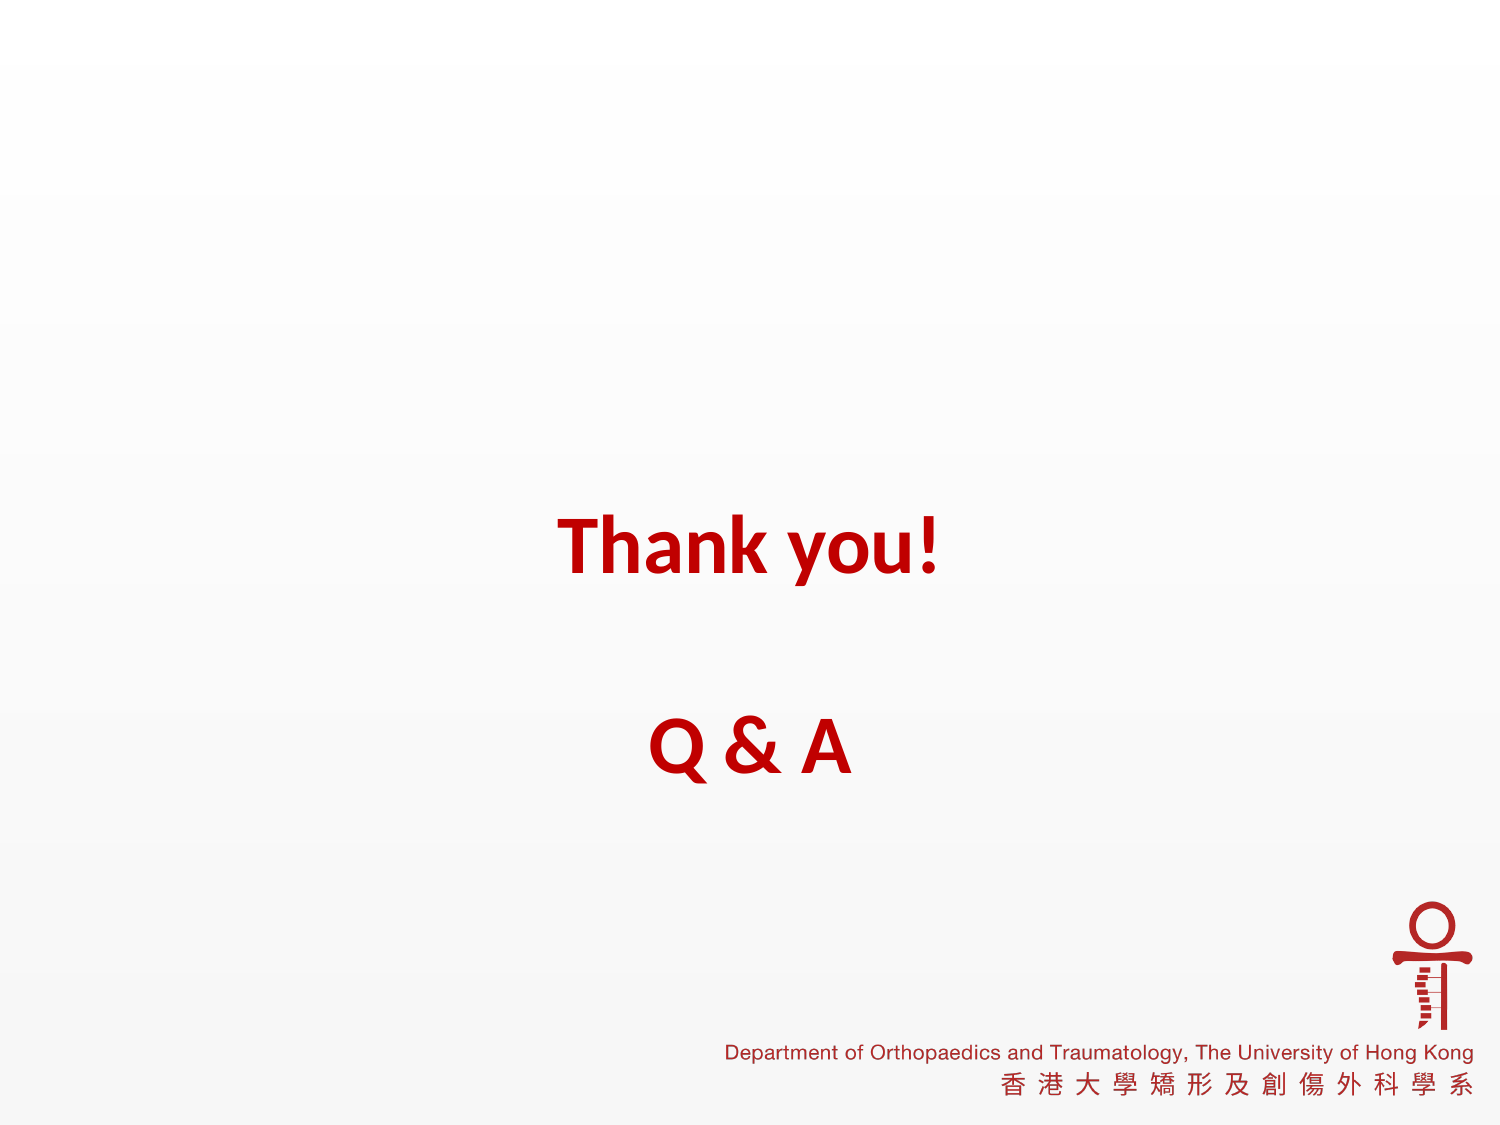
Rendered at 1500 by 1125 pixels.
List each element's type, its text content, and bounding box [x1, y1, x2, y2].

title Thank you! Q & A [112, 475, 1388, 861]
picture [0, 877, 1500, 1125]
